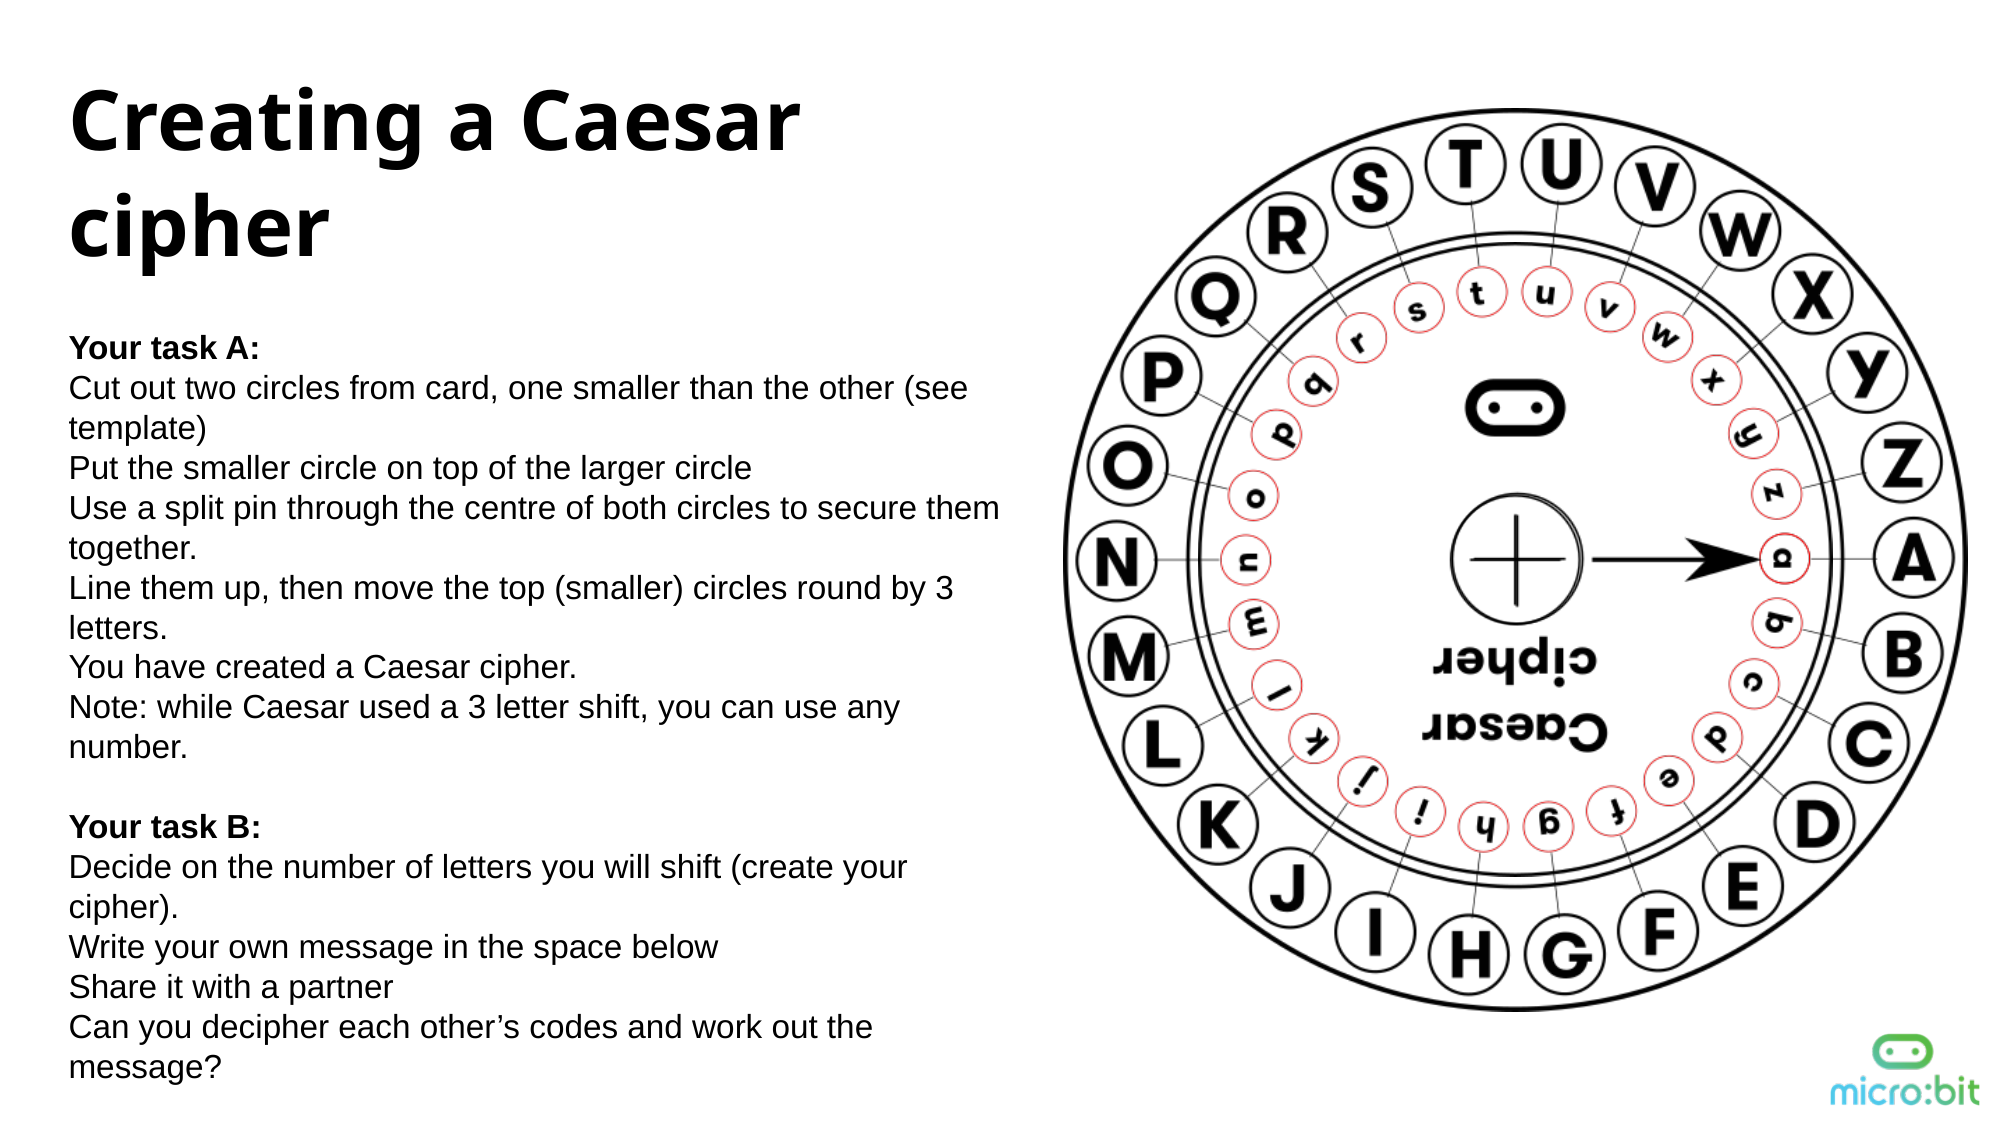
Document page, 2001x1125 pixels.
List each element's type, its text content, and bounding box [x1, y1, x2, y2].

picture [1063, 107, 1968, 1012]
picture [1830, 1029, 1980, 1106]
text_box Creating a Caesar cipher Your task A: Cut out two circles from card, one smaller than the other (see template) Put the smaller circle on top of the larger circle Use a split pin through the centre of both circles to secure them together. Line them up, then move the top (smaller) circles round by 3 letters. You have created a Caesar cipher. Note: while Caesar used a 3 letter shift, you can use any number. Your task B: Decide on the number of letters you will shift (create your cipher). Write your own message in the space below Share it with a partner Can you decipher each other’s codes and work out the message? [53, 53, 1023, 877]
